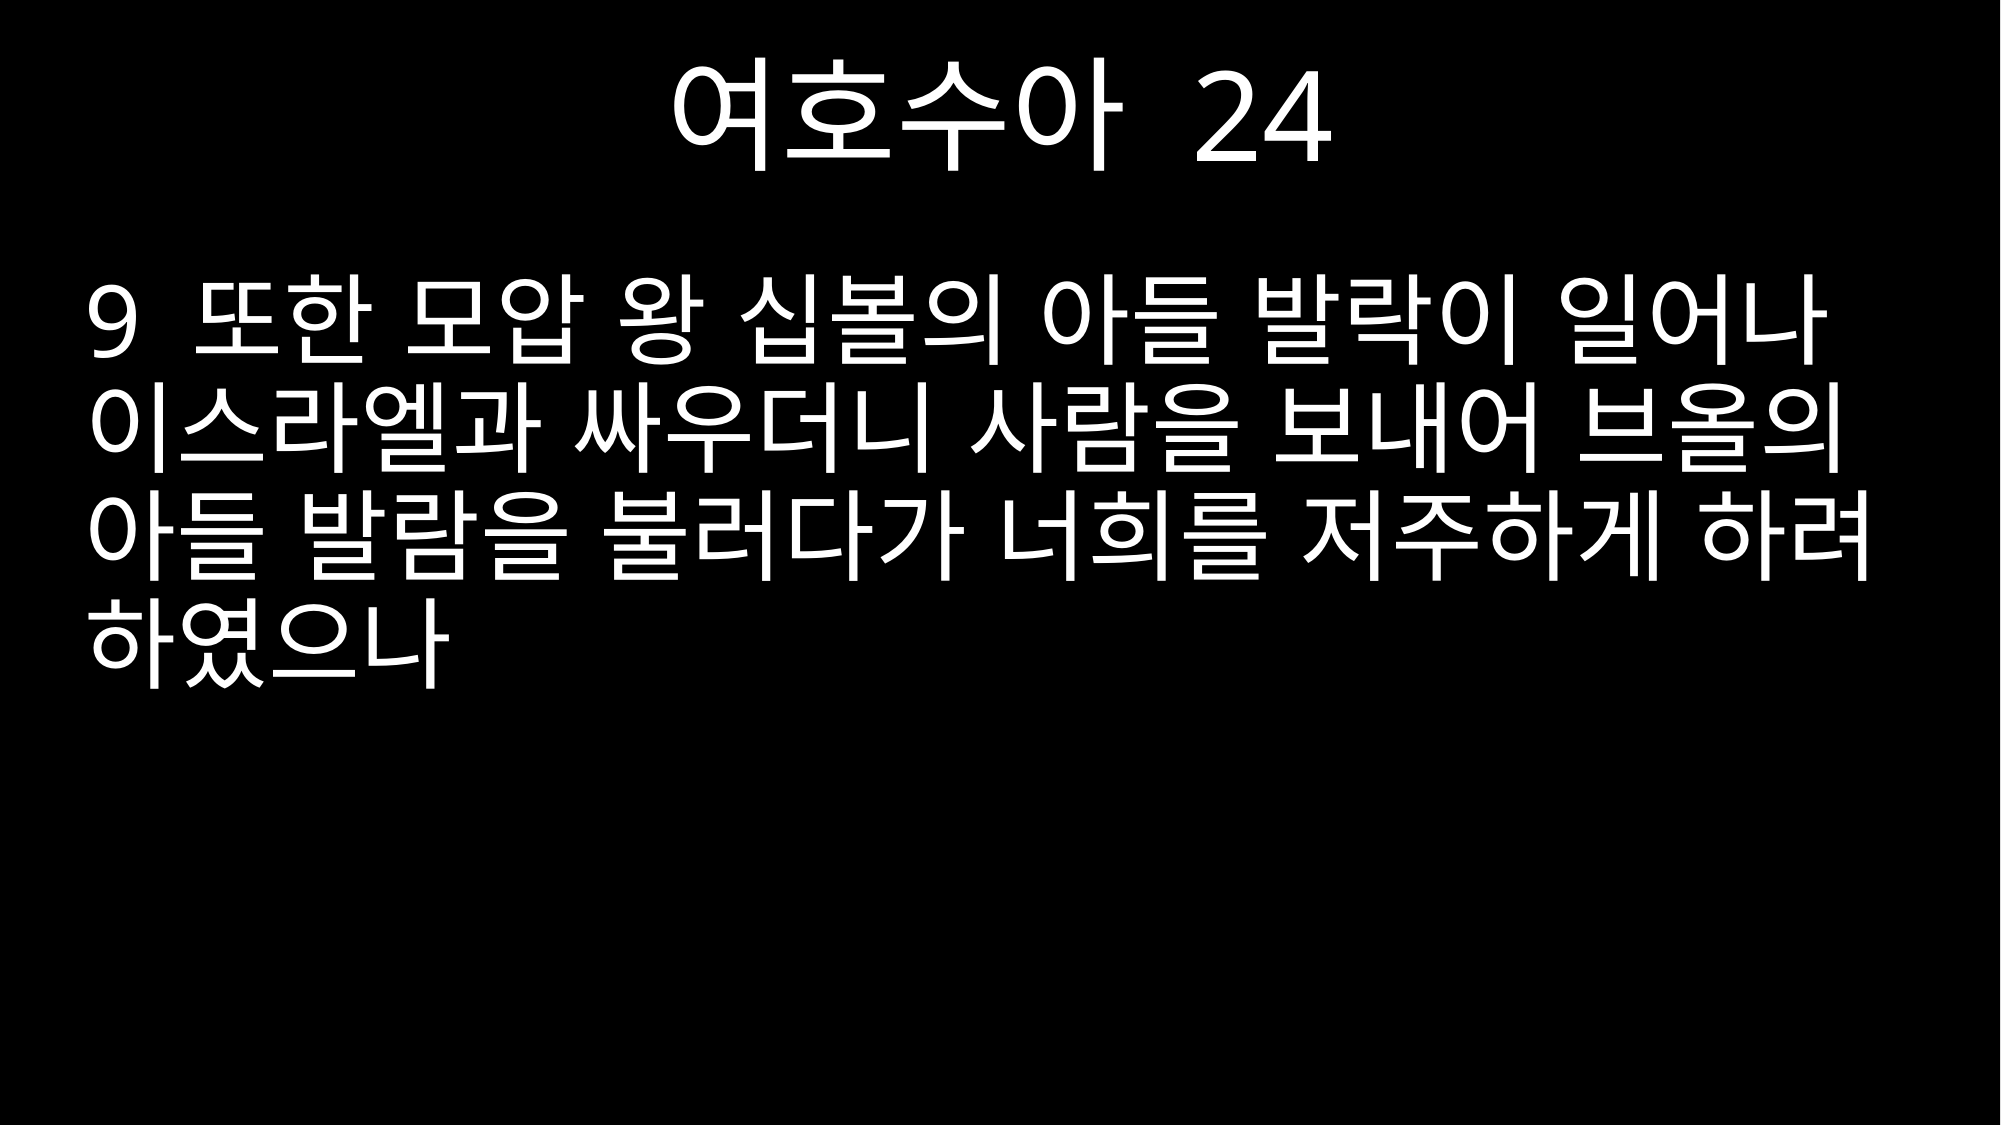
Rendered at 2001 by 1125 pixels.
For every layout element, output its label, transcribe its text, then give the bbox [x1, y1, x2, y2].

footer 여호수아 24 [0, 32, 2000, 192]
list 9 또한 모압 왕 십볼의 아들 발락이 일어나 이스라엘과 싸우더니 사람을 보내어 브올의 아들 발람을 불러다가 너희를 저주하게 하려 하였으나 [69, 263, 1953, 423]
picture [0, 0, 2001, 1125]
